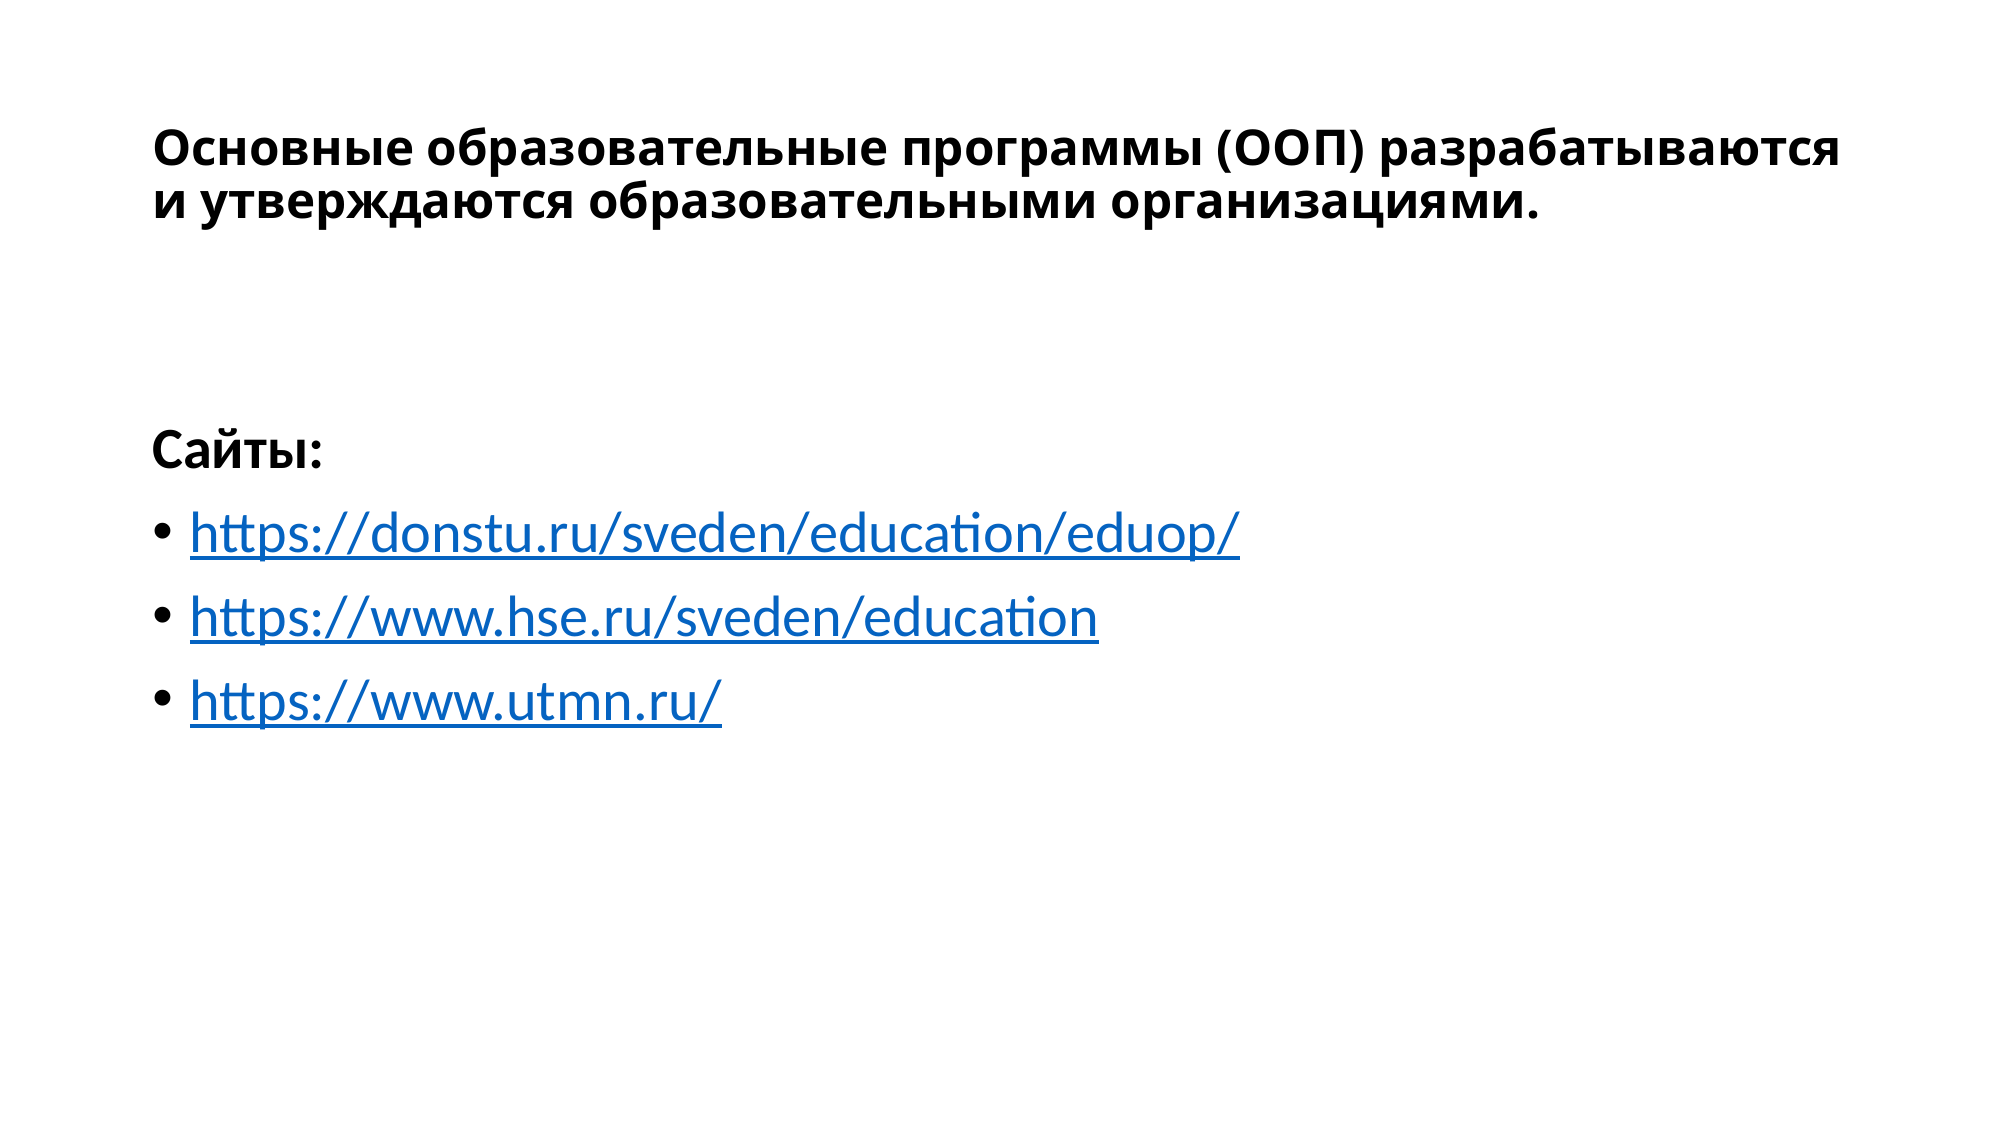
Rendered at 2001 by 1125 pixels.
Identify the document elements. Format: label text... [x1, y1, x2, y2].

title Основные образовательные программы (ООП) разрабатываются и утверждаются образовательными организациями. [137, 96, 1863, 315]
list Сайты: https://donstu.ru/sveden/education/eduop/ https://www.hse.ru/sveden/education https://www.utmn.ru/ [137, 411, 1863, 1125]
